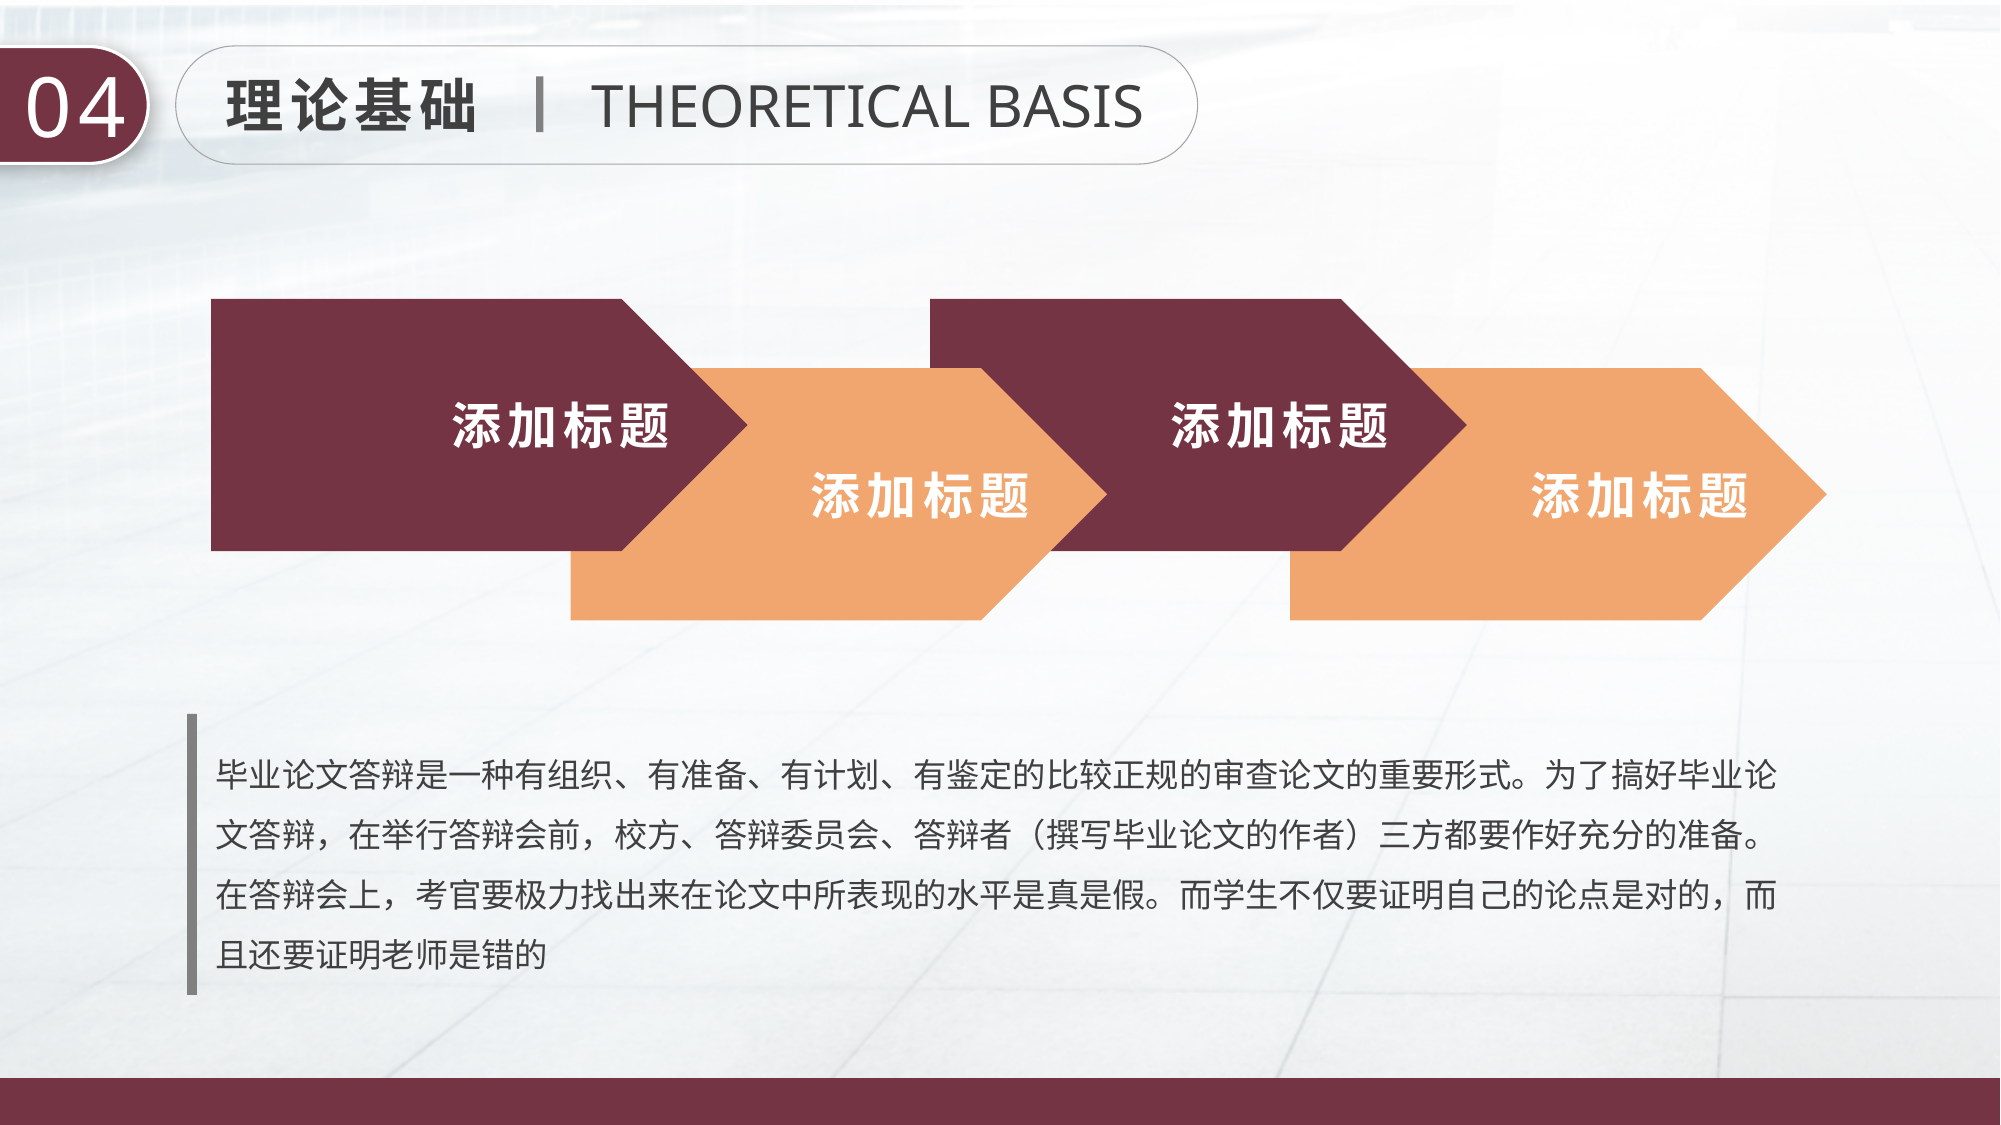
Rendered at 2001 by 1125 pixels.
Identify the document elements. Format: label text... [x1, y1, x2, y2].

text_box 添加标题 [1289, 366, 1829, 622]
text_box [535, 75, 545, 133]
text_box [0, 46, 149, 164]
text_box 理论基础 [210, 61, 506, 147]
text_box 添加标题 [569, 366, 1109, 622]
picture [0, 0, 2001, 1125]
text_box 添加标题 [929, 297, 1469, 553]
text_box 添加标题 [209, 297, 750, 553]
text_box [174, 44, 1199, 166]
text_box THEORETICAL BASIS [576, 61, 1160, 147]
text_box [0, 1077, 2000, 1125]
